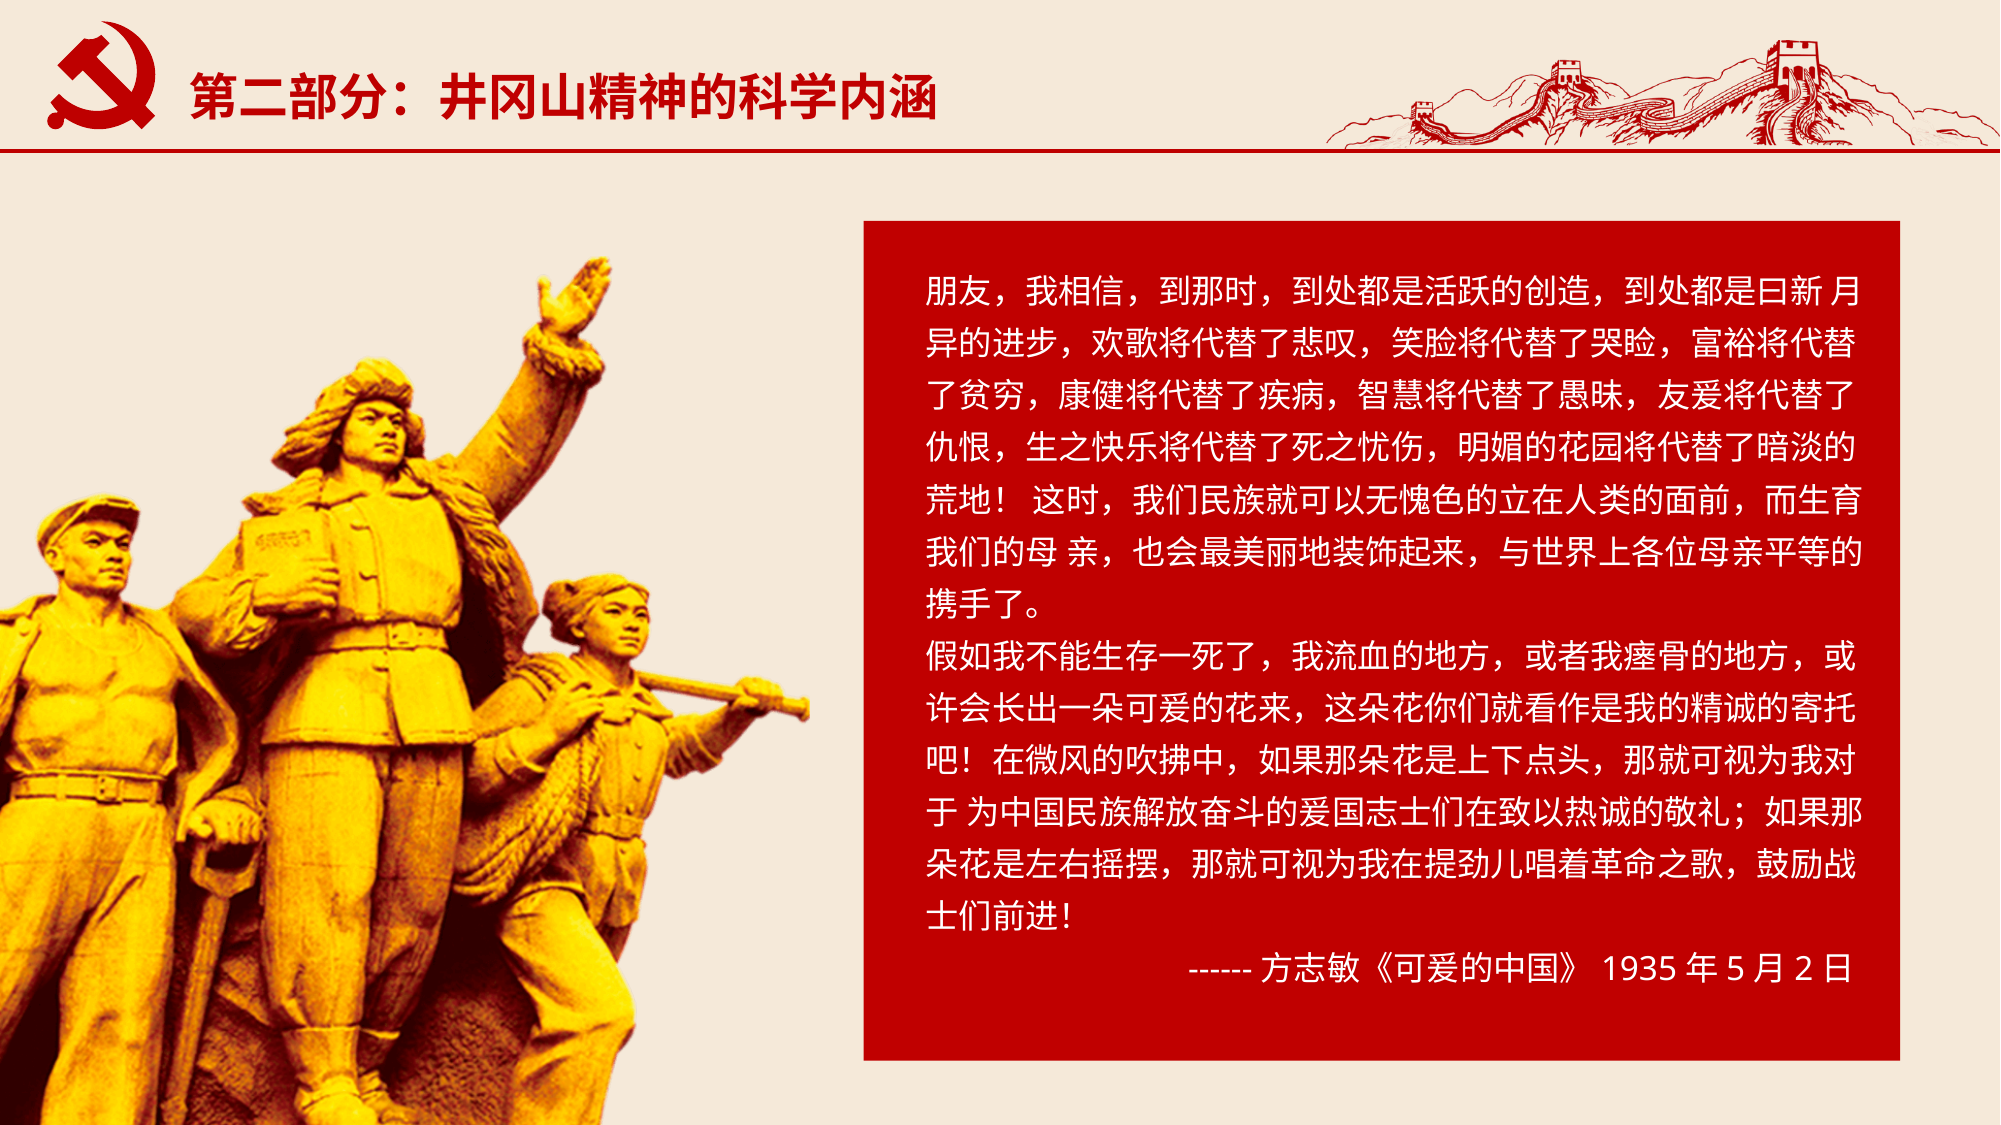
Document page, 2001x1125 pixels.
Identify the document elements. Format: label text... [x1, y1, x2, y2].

picture [0, 256, 810, 1125]
text_box [47, 21, 156, 130]
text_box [863, 220, 1901, 1061]
text_box 第二部分：井冈山精神的科学内涵 [173, 57, 1038, 133]
picture [1326, 40, 2000, 151]
